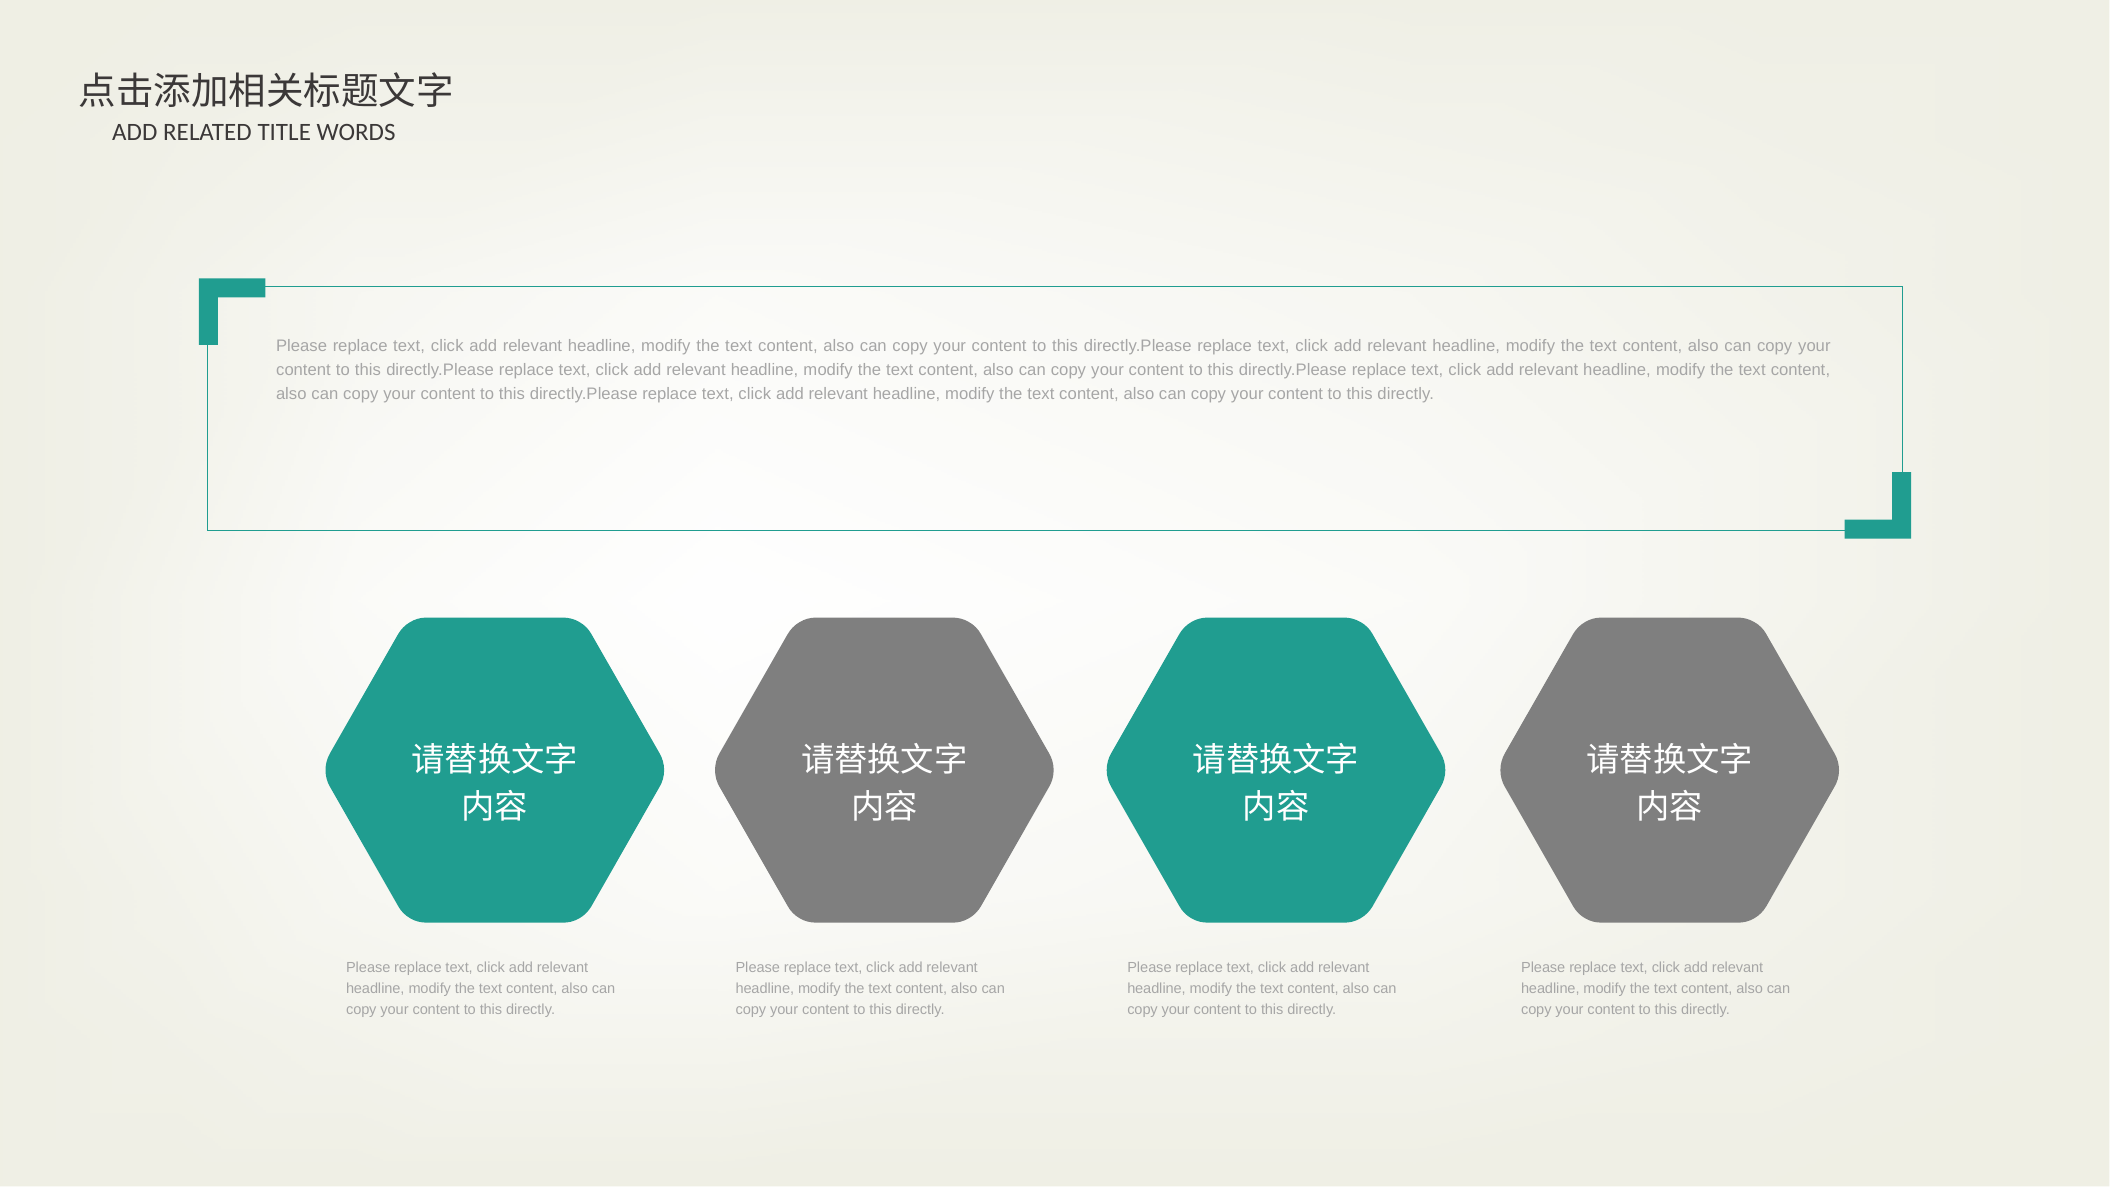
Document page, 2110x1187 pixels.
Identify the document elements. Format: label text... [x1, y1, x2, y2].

text_box [715, 617, 1054, 923]
text_box Please replace text, click add relevant headline, modify the text content, also can copy your content to this directly. [1506, 947, 1834, 1025]
text_box [206, 285, 1903, 532]
text_box 请替换文字内容 [1181, 729, 1371, 826]
text_box Please replace text, click add relevant headline, modify the text content, also can copy your content to this directly.Please replace text, click add relevant headline, modify the text content, also can copy your content to this directly.Please replace text, click add relevant headline, modify the text content, also can copy your content to this directly.Please replace text, click add relevant headline, modify the text content, also can copy your content to this directly.Please replace text, click add relevant headline, modify the text content, also can copy your content to this directly. [276, 330, 1834, 403]
text_box [325, 617, 665, 923]
text_box 请替换文字内容 [400, 729, 590, 826]
text_box 请替换文字内容 [789, 729, 979, 826]
text_box ADD RELATED TITLE WORDS [96, 107, 413, 154]
text_box [1106, 617, 1446, 923]
text_box [198, 277, 266, 346]
text_box Please replace text, click add relevant headline, modify the text content, also can copy your content to this directly. [1112, 947, 1440, 1025]
text_box Please replace text, click add relevant headline, modify the text content, also can copy your content to this directly. [331, 947, 659, 1025]
text_box 点击添加相关标题文字 [62, 59, 470, 121]
text_box Please replace text, click add relevant headline, modify the text content, also can copy your content to this directly. [720, 947, 1048, 1025]
text_box 请替换文字内容 [1575, 729, 1765, 826]
text_box [1844, 471, 1912, 540]
text_box [1500, 617, 1840, 923]
